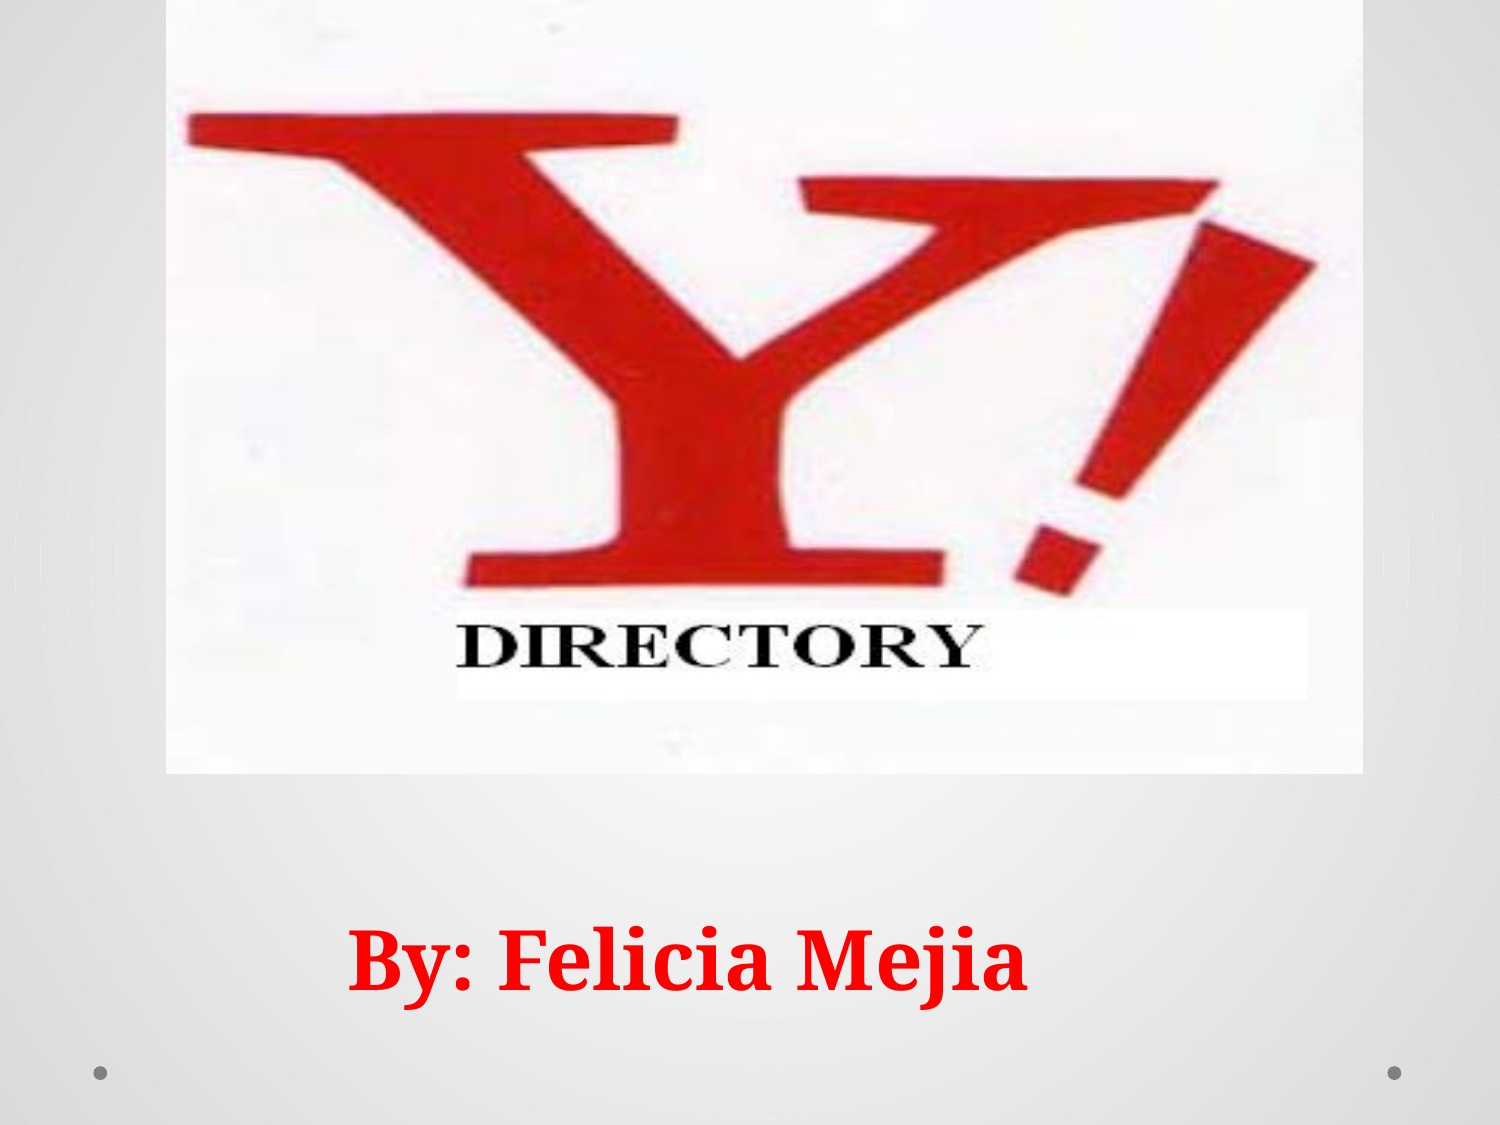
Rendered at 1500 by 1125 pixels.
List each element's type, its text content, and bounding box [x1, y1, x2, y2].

text_box By: Felicia Mejia [333, 899, 1196, 1015]
picture [165, 0, 1363, 774]
